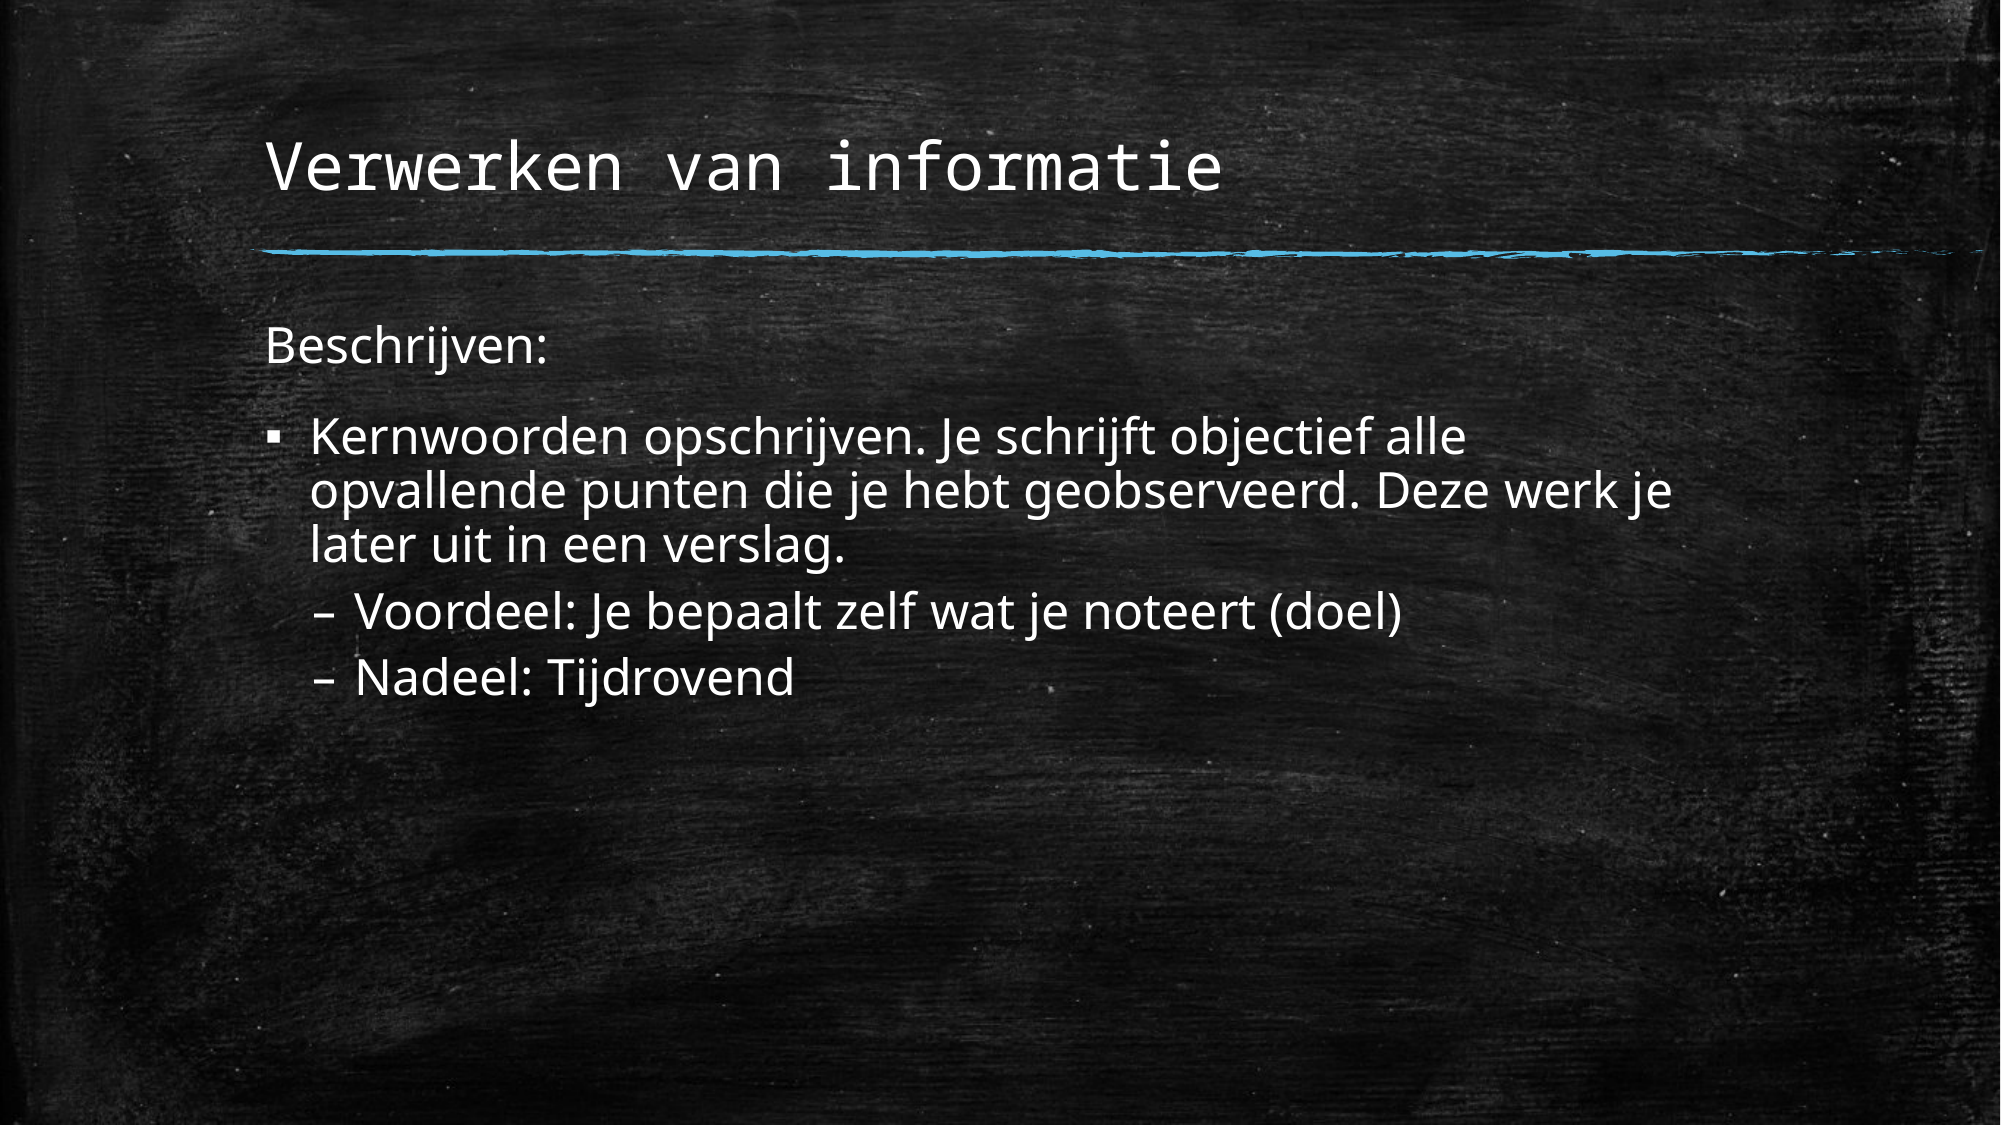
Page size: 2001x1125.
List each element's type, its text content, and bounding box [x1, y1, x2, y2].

list Beschrijven: Kernwoorden opschrijven. Je schrijft objectief alle opvallende punten die je hebt geobserveerd. Deze werk je later uit in een verslag. Voordeel: Je bepaalt zelf wat je noteert (doel) Nadeel: Tijdrovend [249, 312, 1751, 1013]
title Verwerken van informatie [249, 45, 1751, 213]
